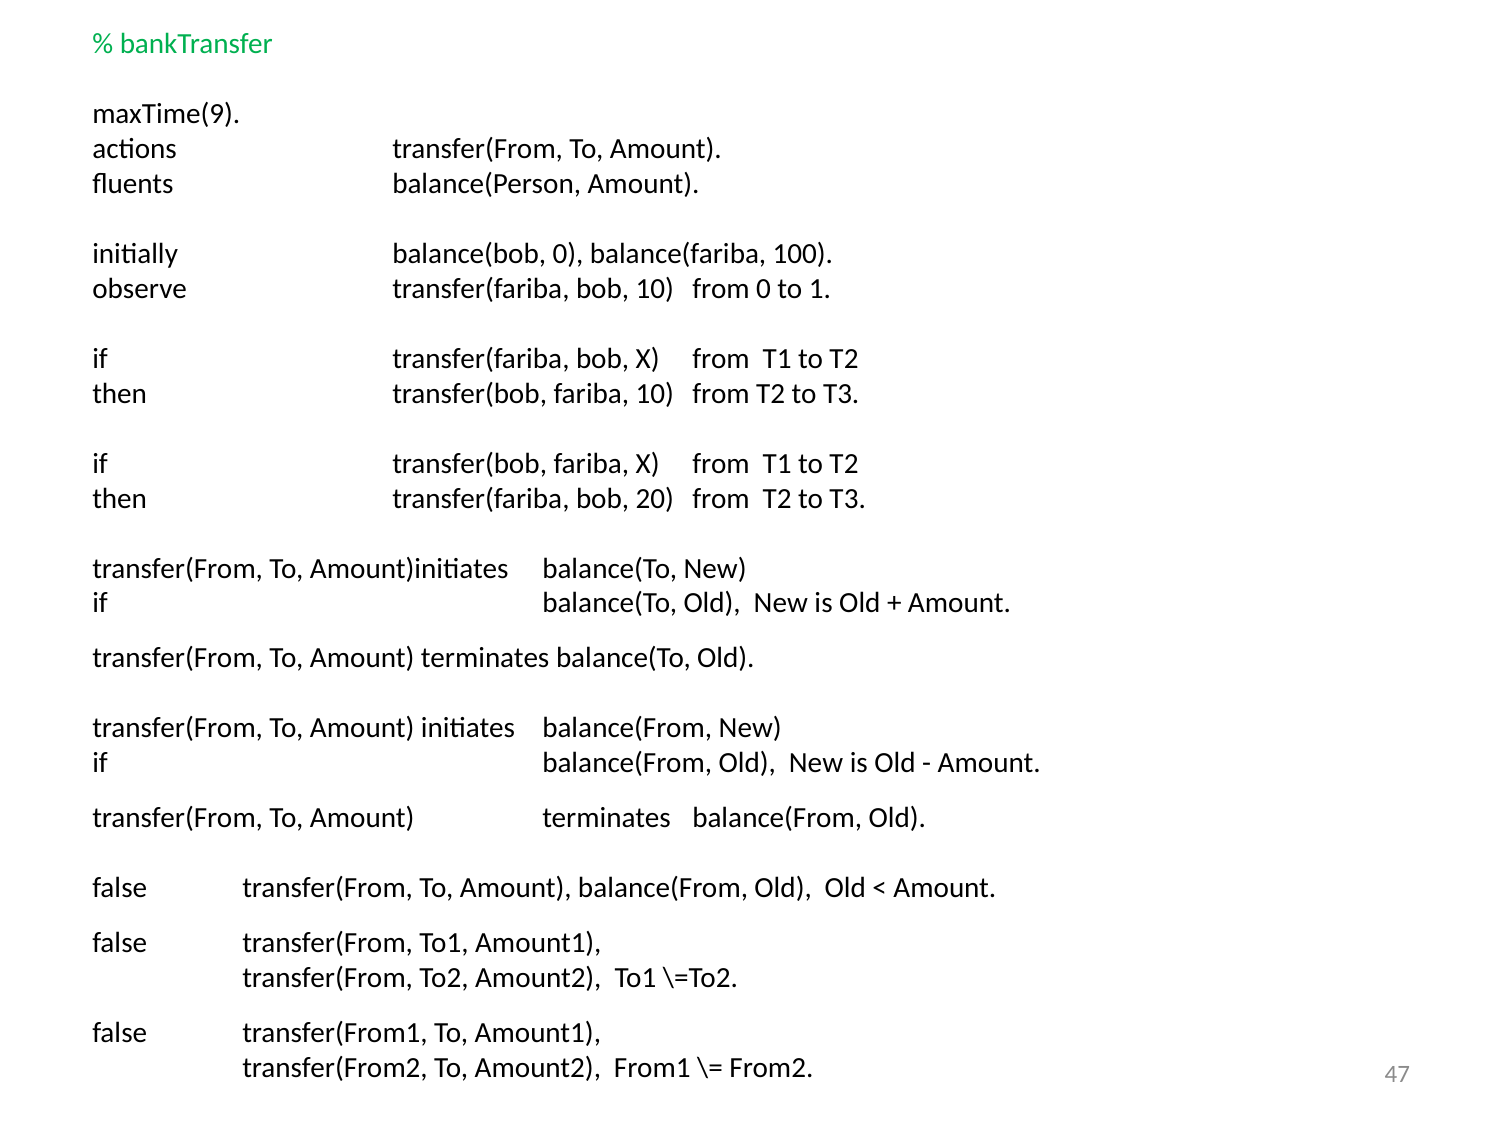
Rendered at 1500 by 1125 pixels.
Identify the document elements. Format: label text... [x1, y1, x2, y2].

text_box % bankTransfer maxTime(9). actions transfer(From, To, Amount). fluents balance(Person, Amount). initially balance(bob, 0), balance(fariba, 100). observe transfer(fariba, bob, 10) from 0 to 1. if transfer(fariba, bob, X) from T1 to T2 then transfer(bob, fariba, 10) from T2 to T3. if transfer(bob, fariba, X) from T1 to T2 then transfer(fariba, bob, 20) from T2 to T3. transfer(From, To, Amount)initiates balance(To, New) if balance(To, Old), New is Old + Amount. transfer(From, To, Amount) terminates balance(To, Old). transfer(From, To, Amount) initiates balance(From, New) if balance(From, Old), New is Old - Amount. transfer(From, To, Amount) terminates balance(From, Old). false transfer(From, To, Amount), balance(From, Old), Old < Amount. false transfer(From, To1, Amount1), transfer(From, To2, Amount2), To1 \=To2. false transfer(From1, To, Amount1), transfer(From2, To, Amount2), From1 \= From2. [77, 17, 1212, 1091]
slide_number 47 [1074, 1042, 1425, 1103]
